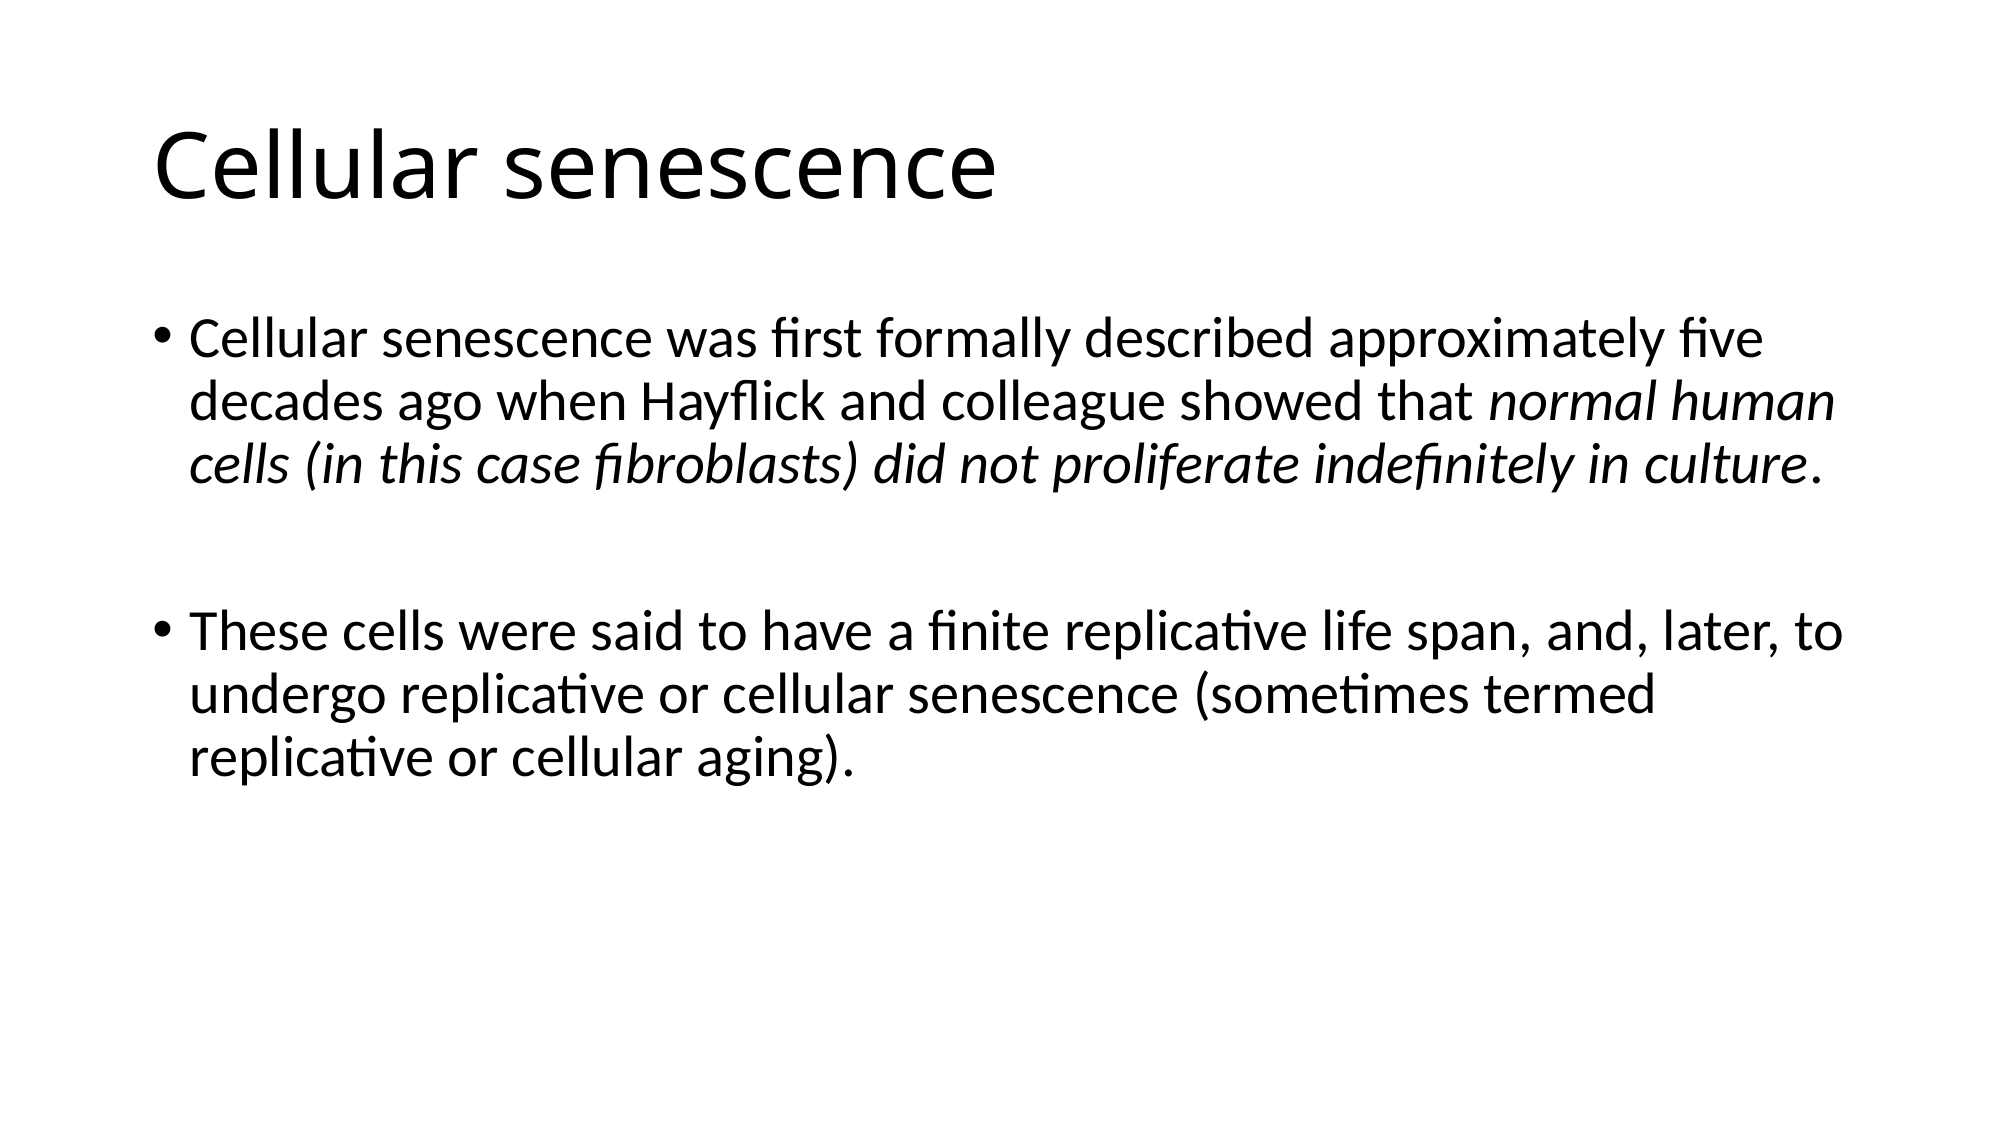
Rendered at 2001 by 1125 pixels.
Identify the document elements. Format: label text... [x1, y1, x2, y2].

title Cellular senescence [137, 59, 1863, 278]
list Cellular senescence was first formally described approximately five decades ago when Hayflick and colleague showed that normal human cells (in this case fibroblasts) did not proliferate indefinitely in culture. These cells were said to have a finite replicative life span, and, later, to undergo replicative or cellular senescence (sometimes termed replicative or cellular aging). [137, 299, 1863, 1014]
